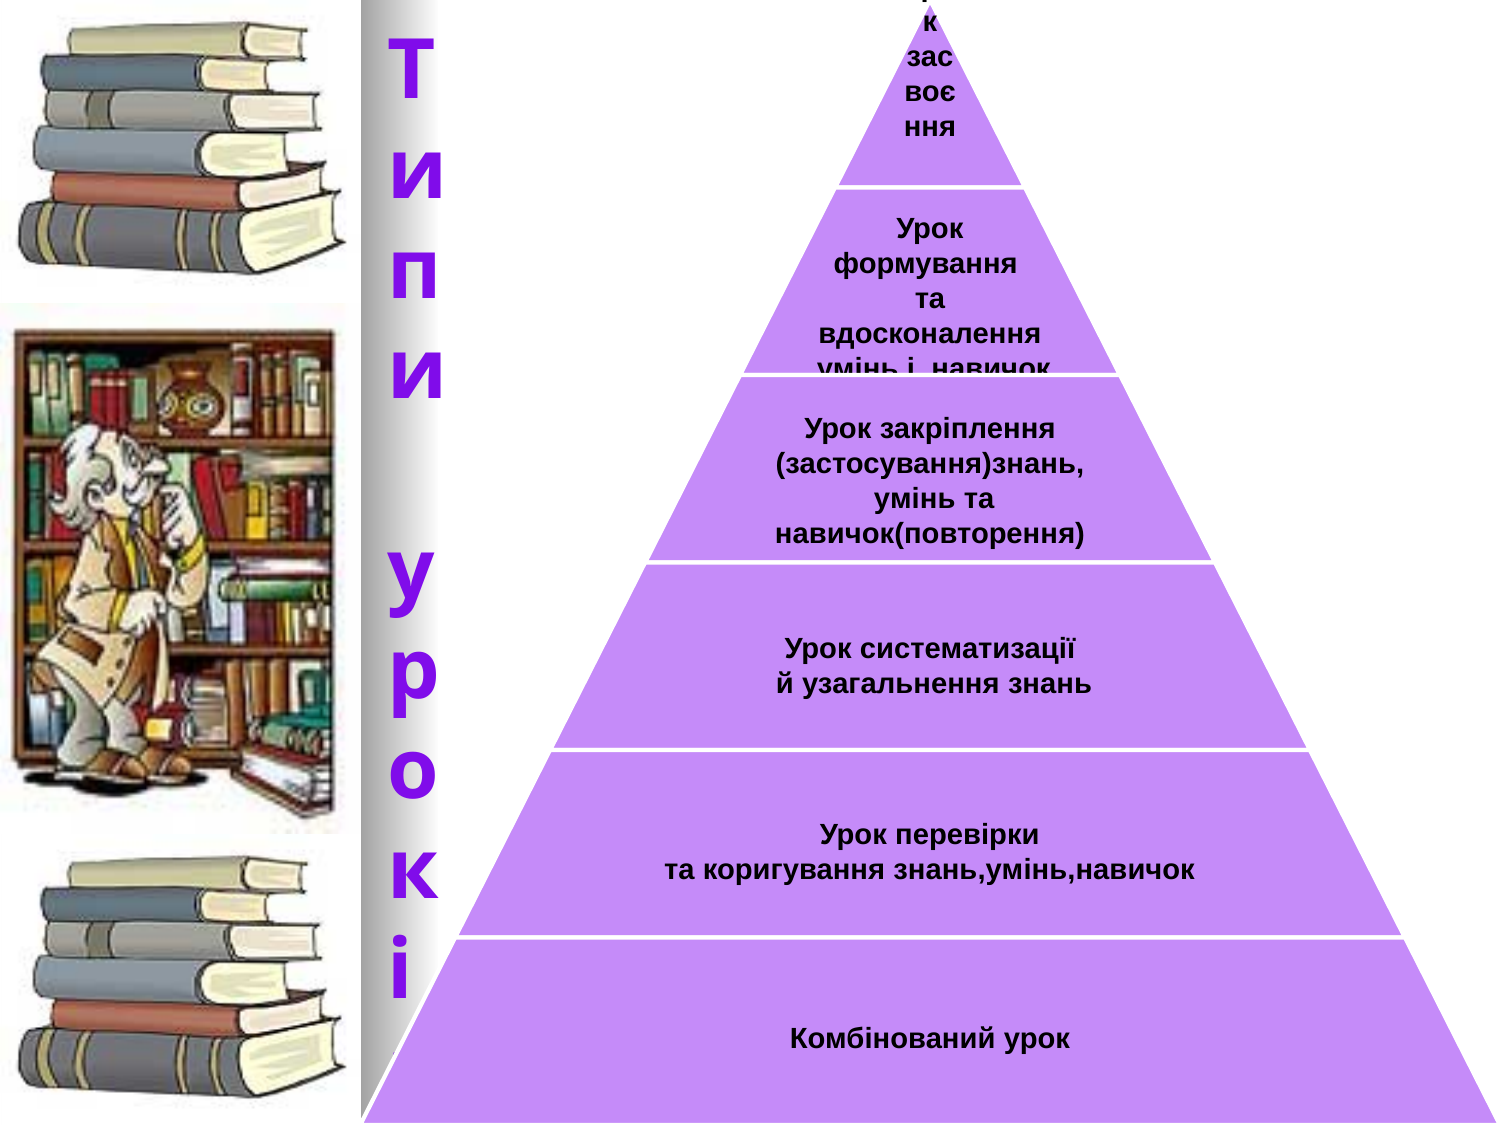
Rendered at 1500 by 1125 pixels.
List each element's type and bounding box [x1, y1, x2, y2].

text_box [362, 0, 1500, 1125]
picture [0, 0, 361, 1125]
